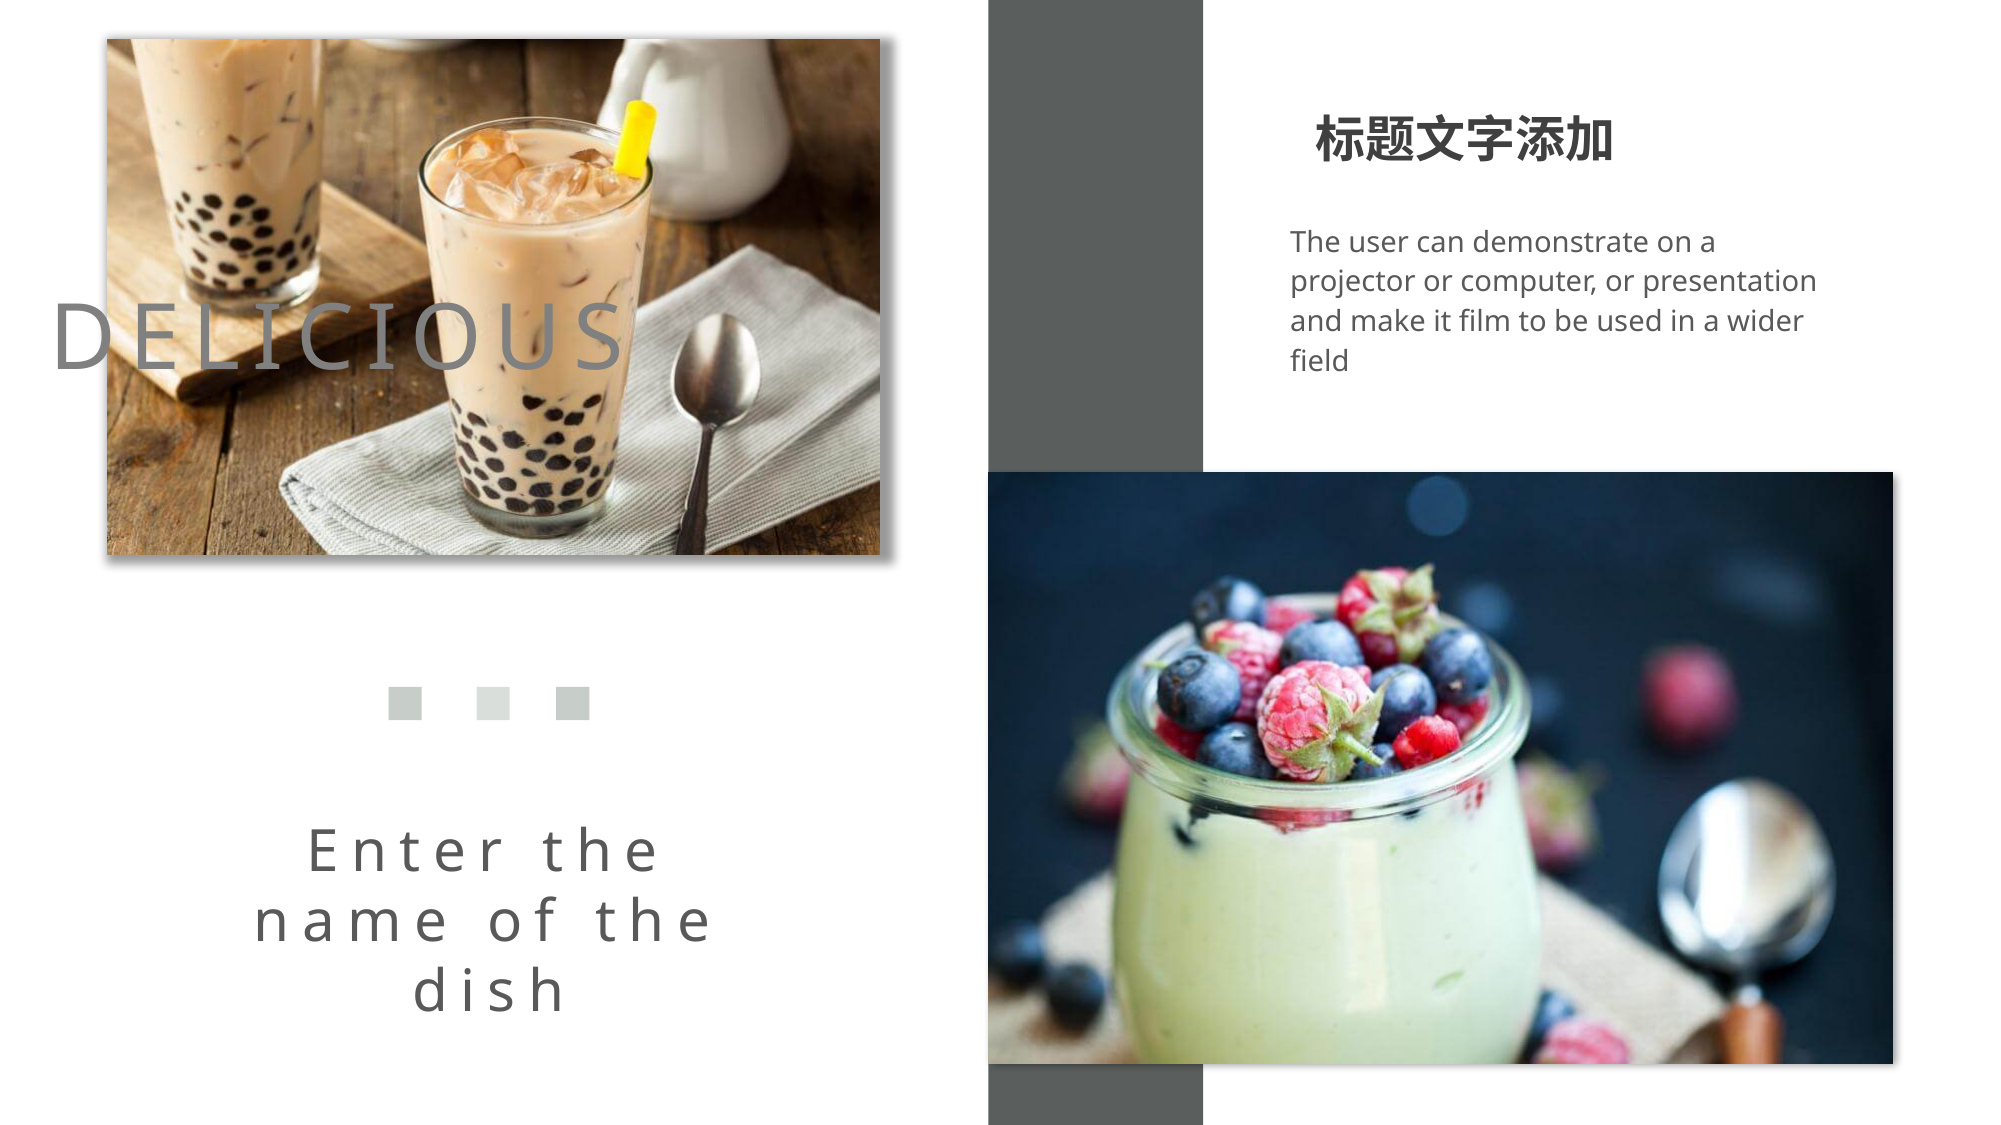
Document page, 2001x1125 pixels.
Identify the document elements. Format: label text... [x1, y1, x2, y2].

text_box [987, 1065, 1204, 1125]
text_box [475, 686, 511, 721]
picture [107, 39, 880, 555]
text_box The user can demonstrate on a projector or computer, or presentation and make it film to be used in a wider field [1275, 210, 1847, 385]
picture [988, 472, 1893, 1064]
text_box [388, 686, 423, 721]
text_box [555, 686, 590, 721]
text_box DELICIOUS [35, 270, 107, 396]
text_box [987, 0, 1204, 476]
text_box Enter the name of the dish [193, 805, 783, 1031]
text_box 标题文字添加 [1203, 99, 1728, 175]
